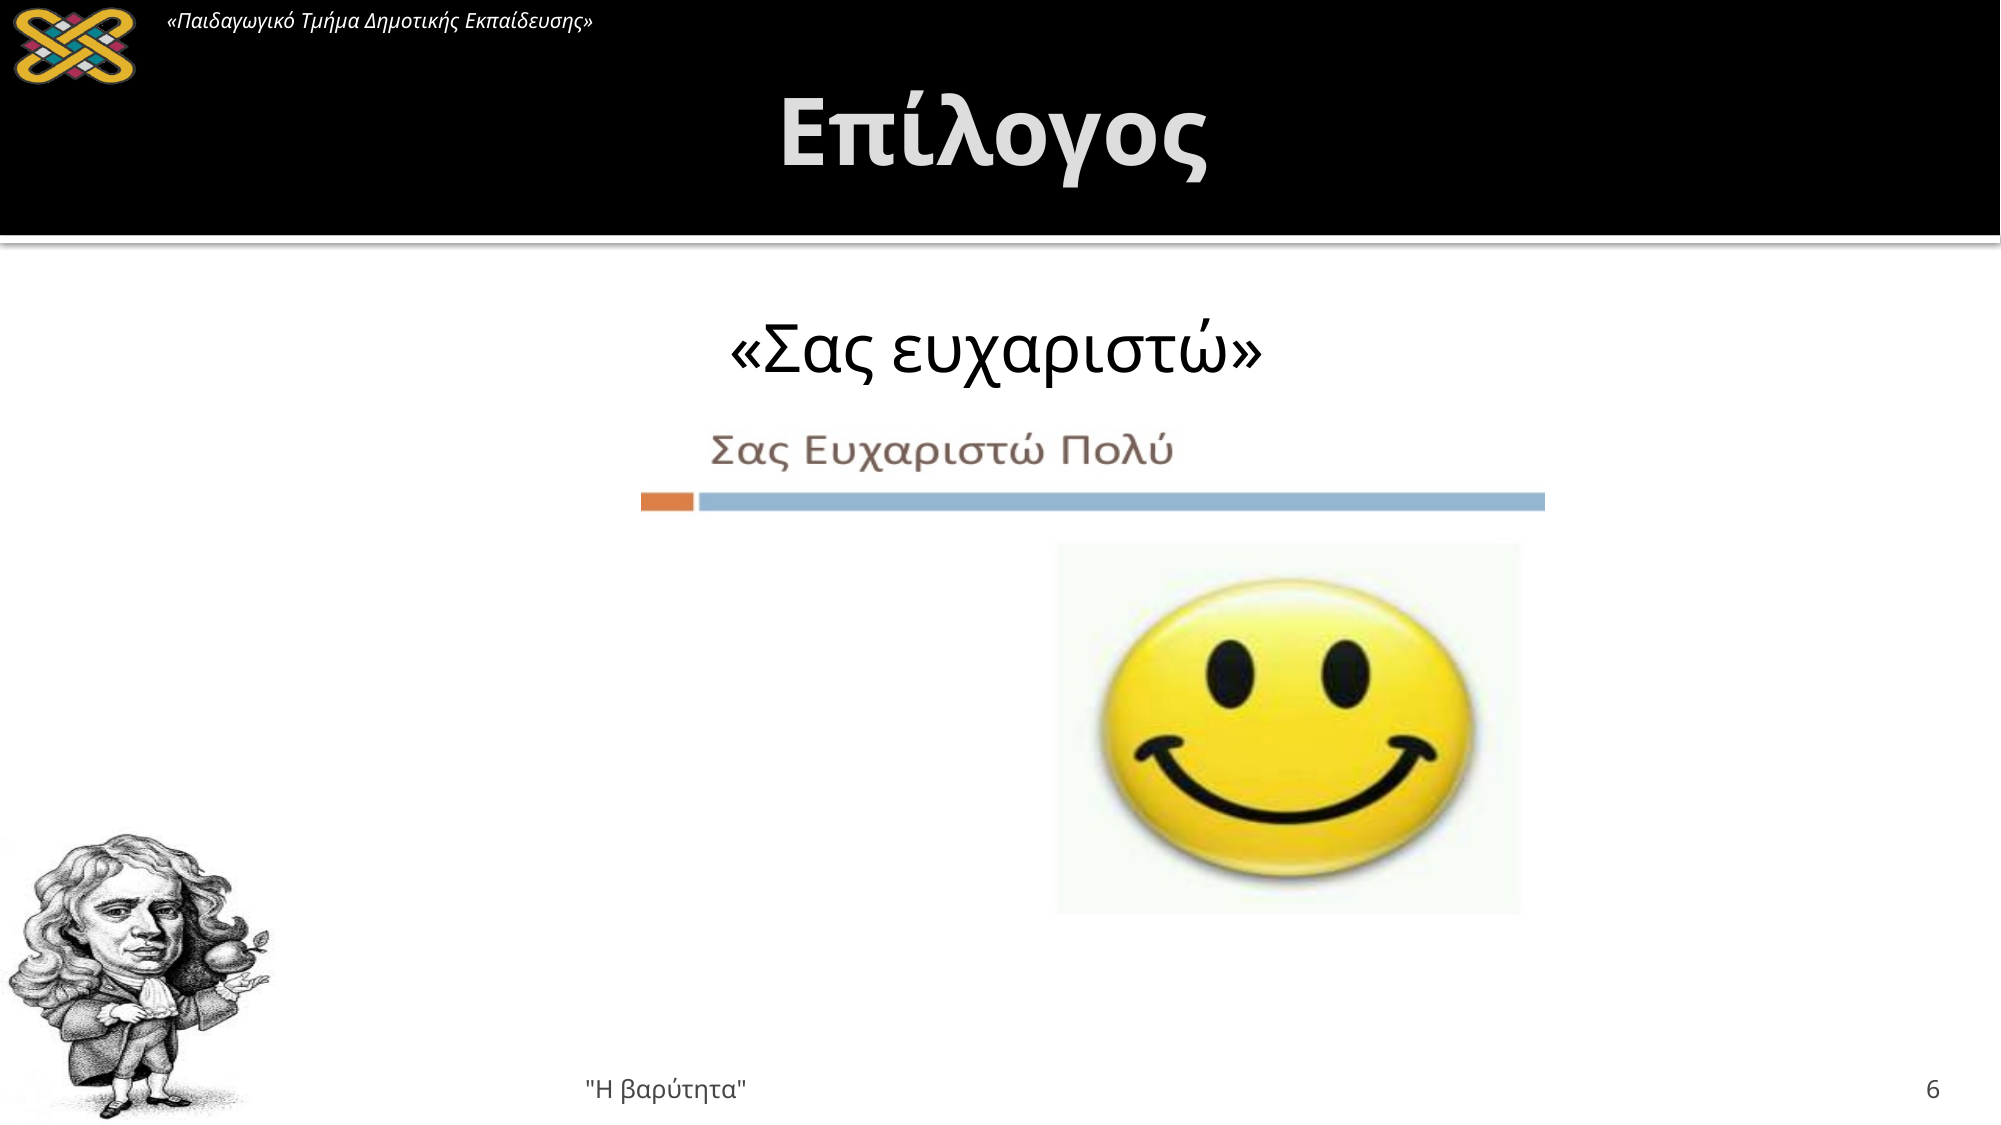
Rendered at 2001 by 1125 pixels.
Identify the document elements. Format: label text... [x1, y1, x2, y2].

footer "Η βαρύτητα" [577, 1062, 1783, 1108]
picture [641, 390, 1545, 937]
picture [0, 0, 148, 92]
title Επίλογος [99, 25, 1900, 231]
list «Σας ευχαριστώ» [99, 291, 1900, 1050]
slide_number 6 [1794, 1062, 1955, 1108]
picture [0, 827, 277, 1125]
